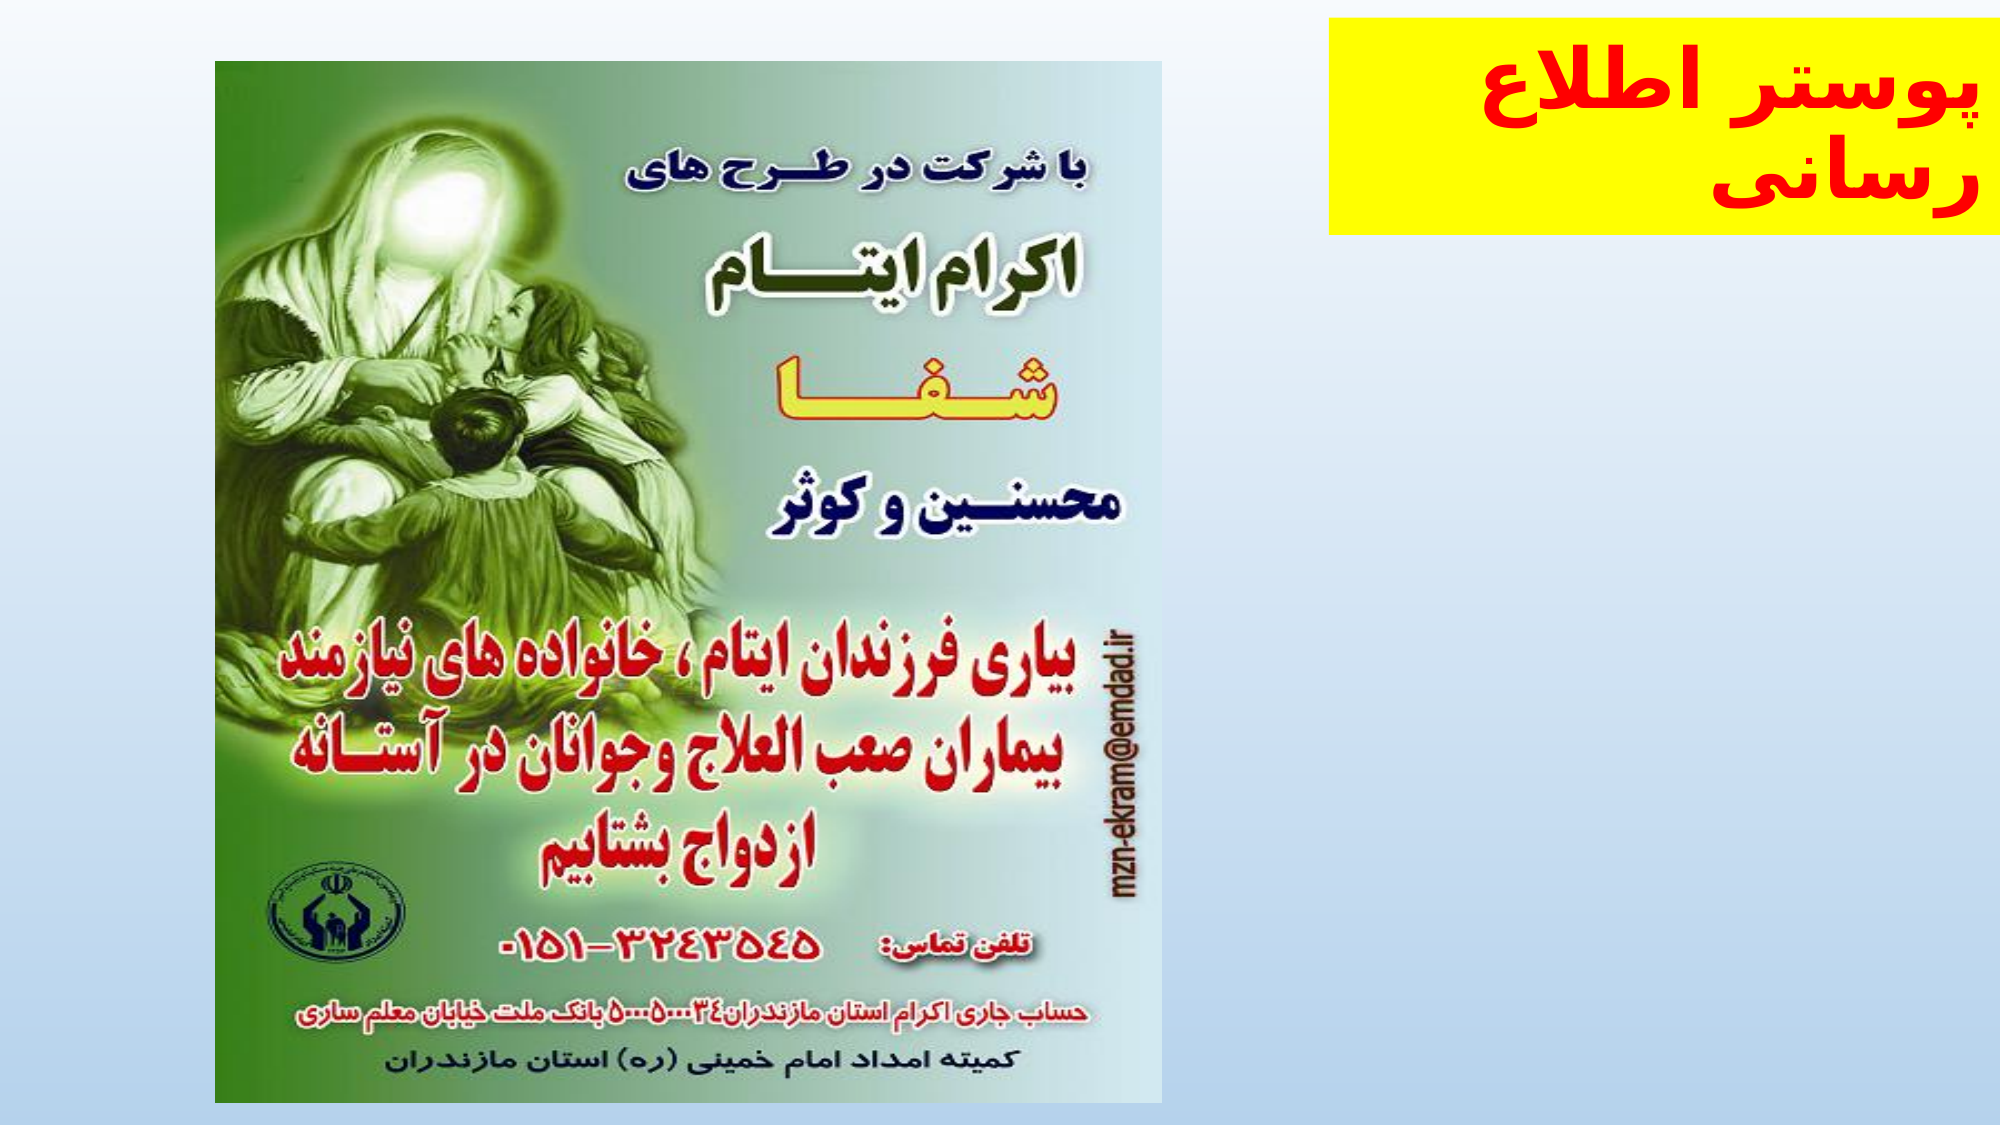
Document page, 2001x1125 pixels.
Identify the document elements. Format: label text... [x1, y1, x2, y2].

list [215, 61, 1162, 1103]
title پوستر اطلاع رسانی [1328, 17, 2000, 235]
